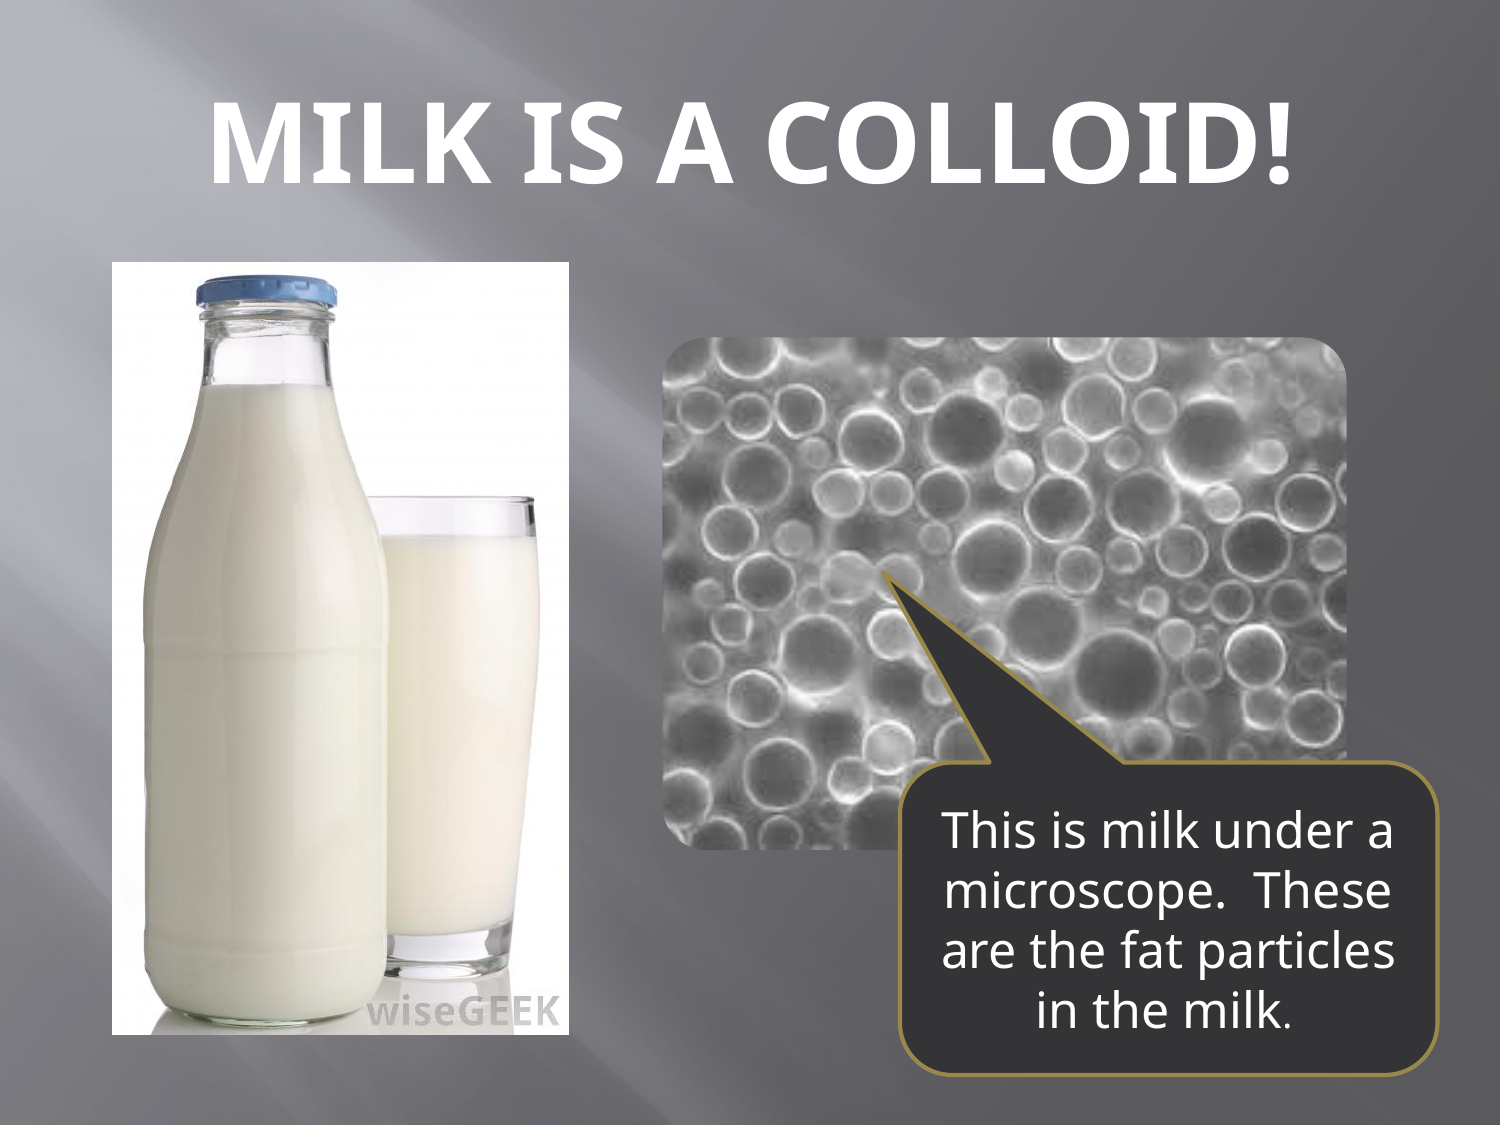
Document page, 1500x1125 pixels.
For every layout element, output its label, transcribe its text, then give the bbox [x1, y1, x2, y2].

text_box This is milk under a microscope. These are the fat particles in the milk. [897, 760, 1440, 1078]
title MILK IS A COLLOID! [75, 45, 1425, 233]
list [112, 262, 569, 1036]
picture [662, 337, 1347, 851]
